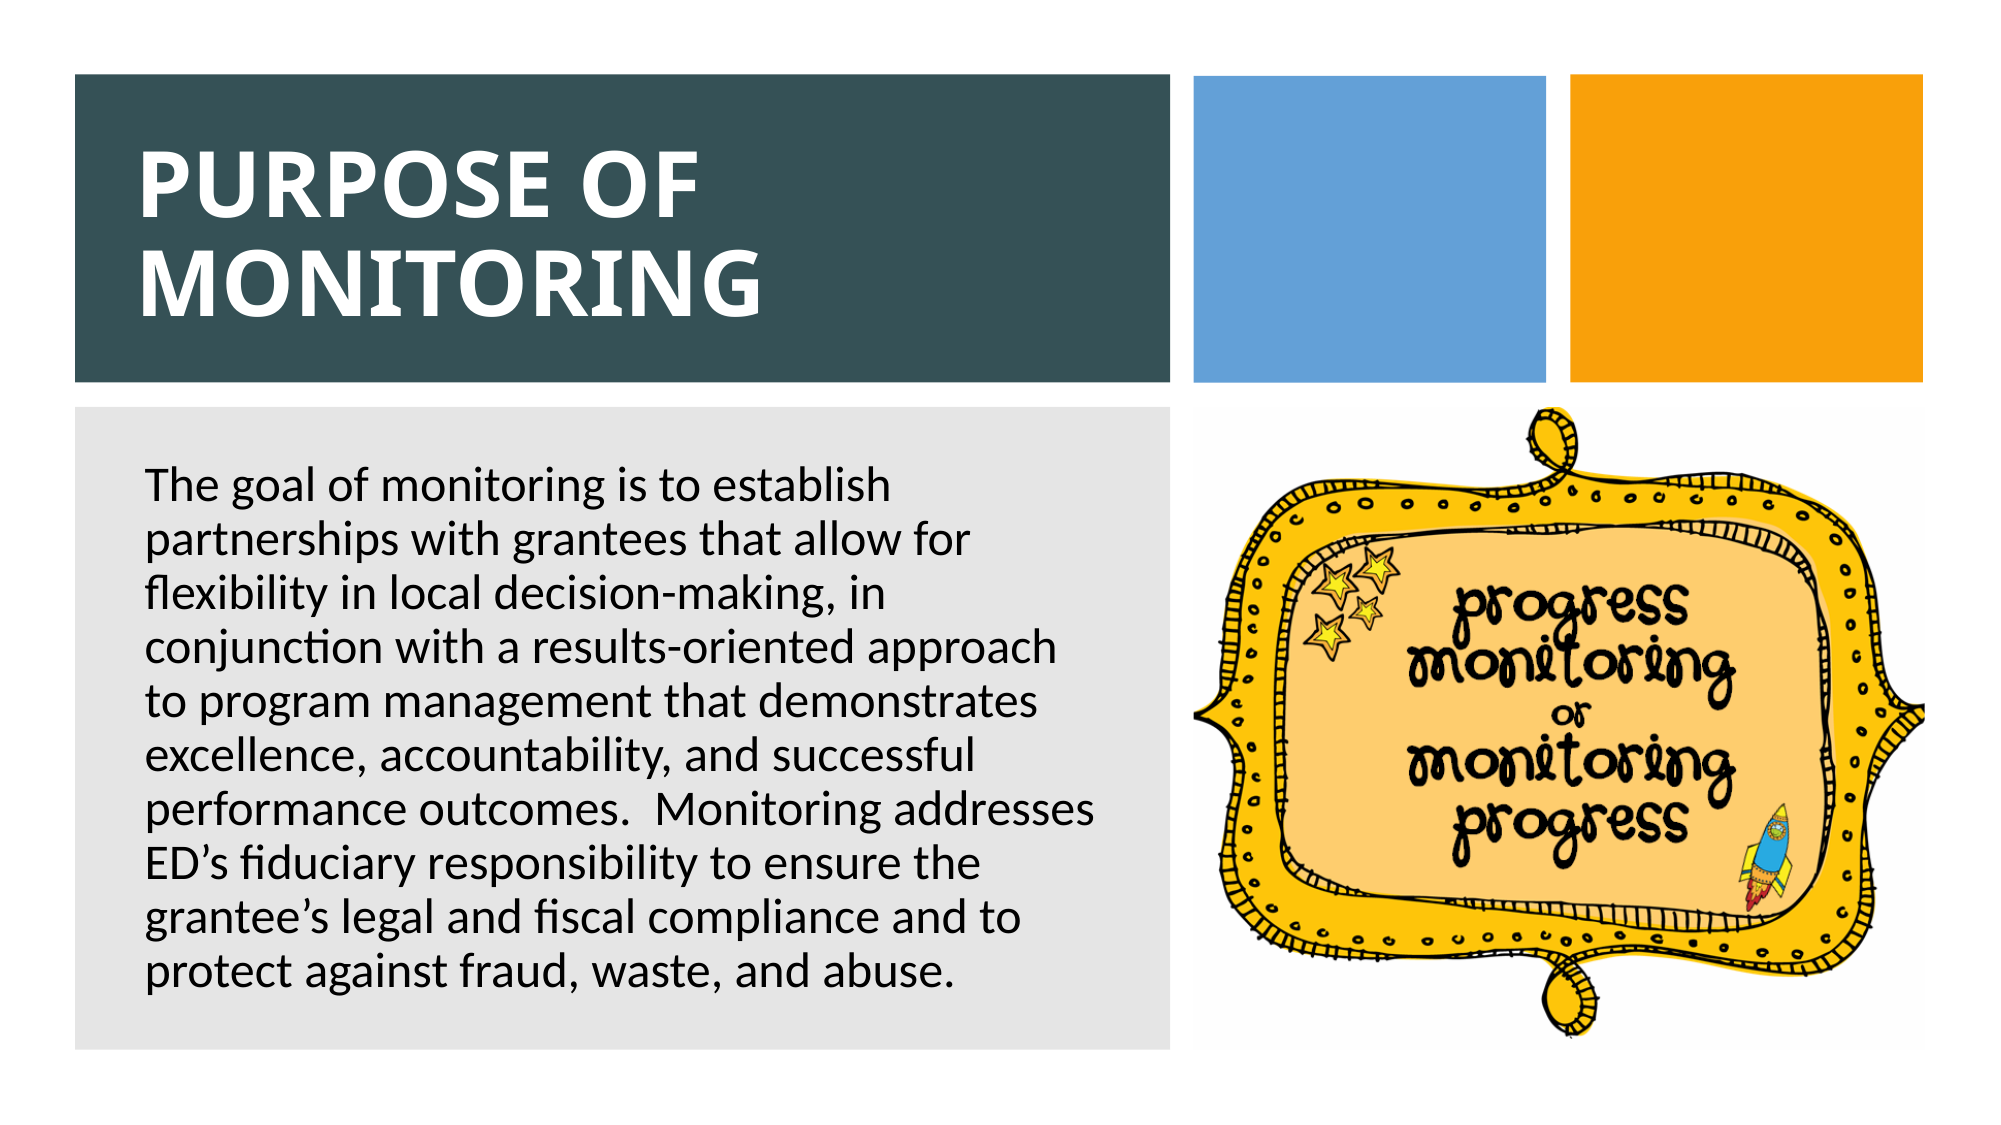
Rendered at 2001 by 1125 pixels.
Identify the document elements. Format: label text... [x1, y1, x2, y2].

title PURPOSE OF MONITORING [120, 120, 1119, 354]
picture [1193, 406, 1925, 1050]
text_box [1569, 73, 1924, 383]
list The goal of monitoring is to establish partnerships with grantees that allow for flexibility in local decision-making, in conjunction with a results-oriented approach to program management that demonstrates excellence, accountability, and successful performance outcomes. Monitoring addresses ED’s fiduciary responsibility to ensure the grantee’s legal and fiscal compliance and to protect against fraud, waste, and abuse. [129, 459, 1119, 998]
text_box [74, 73, 1171, 383]
text_box [1193, 75, 1547, 384]
text_box [74, 406, 1171, 1051]
